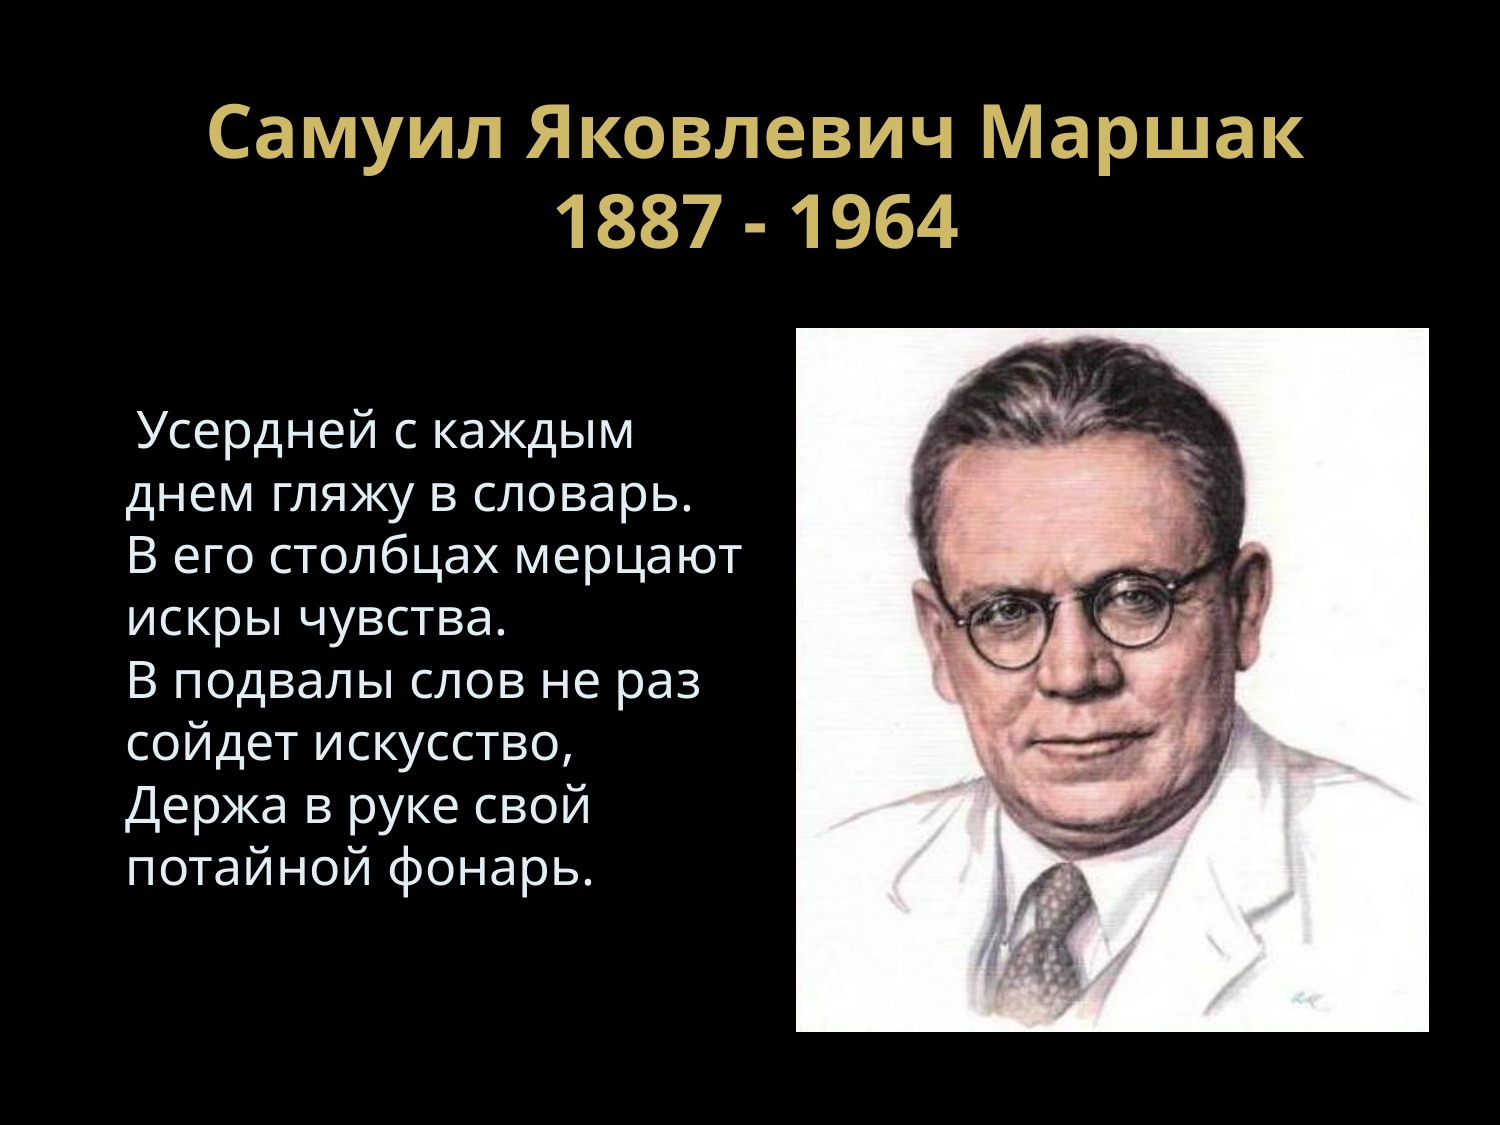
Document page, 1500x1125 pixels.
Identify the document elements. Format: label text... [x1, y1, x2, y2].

title Самуил Яковлевич Маршак 1887 - 1964 [70, 46, 1442, 270]
list Усердней с каждым днем гляжу в словарь. В его столбцах мерцают искры чувства. В подвалы слов не раз сойдет искусство, Держа в руке свой потайной фонарь. [35, 316, 774, 1020]
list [796, 327, 1429, 1032]
